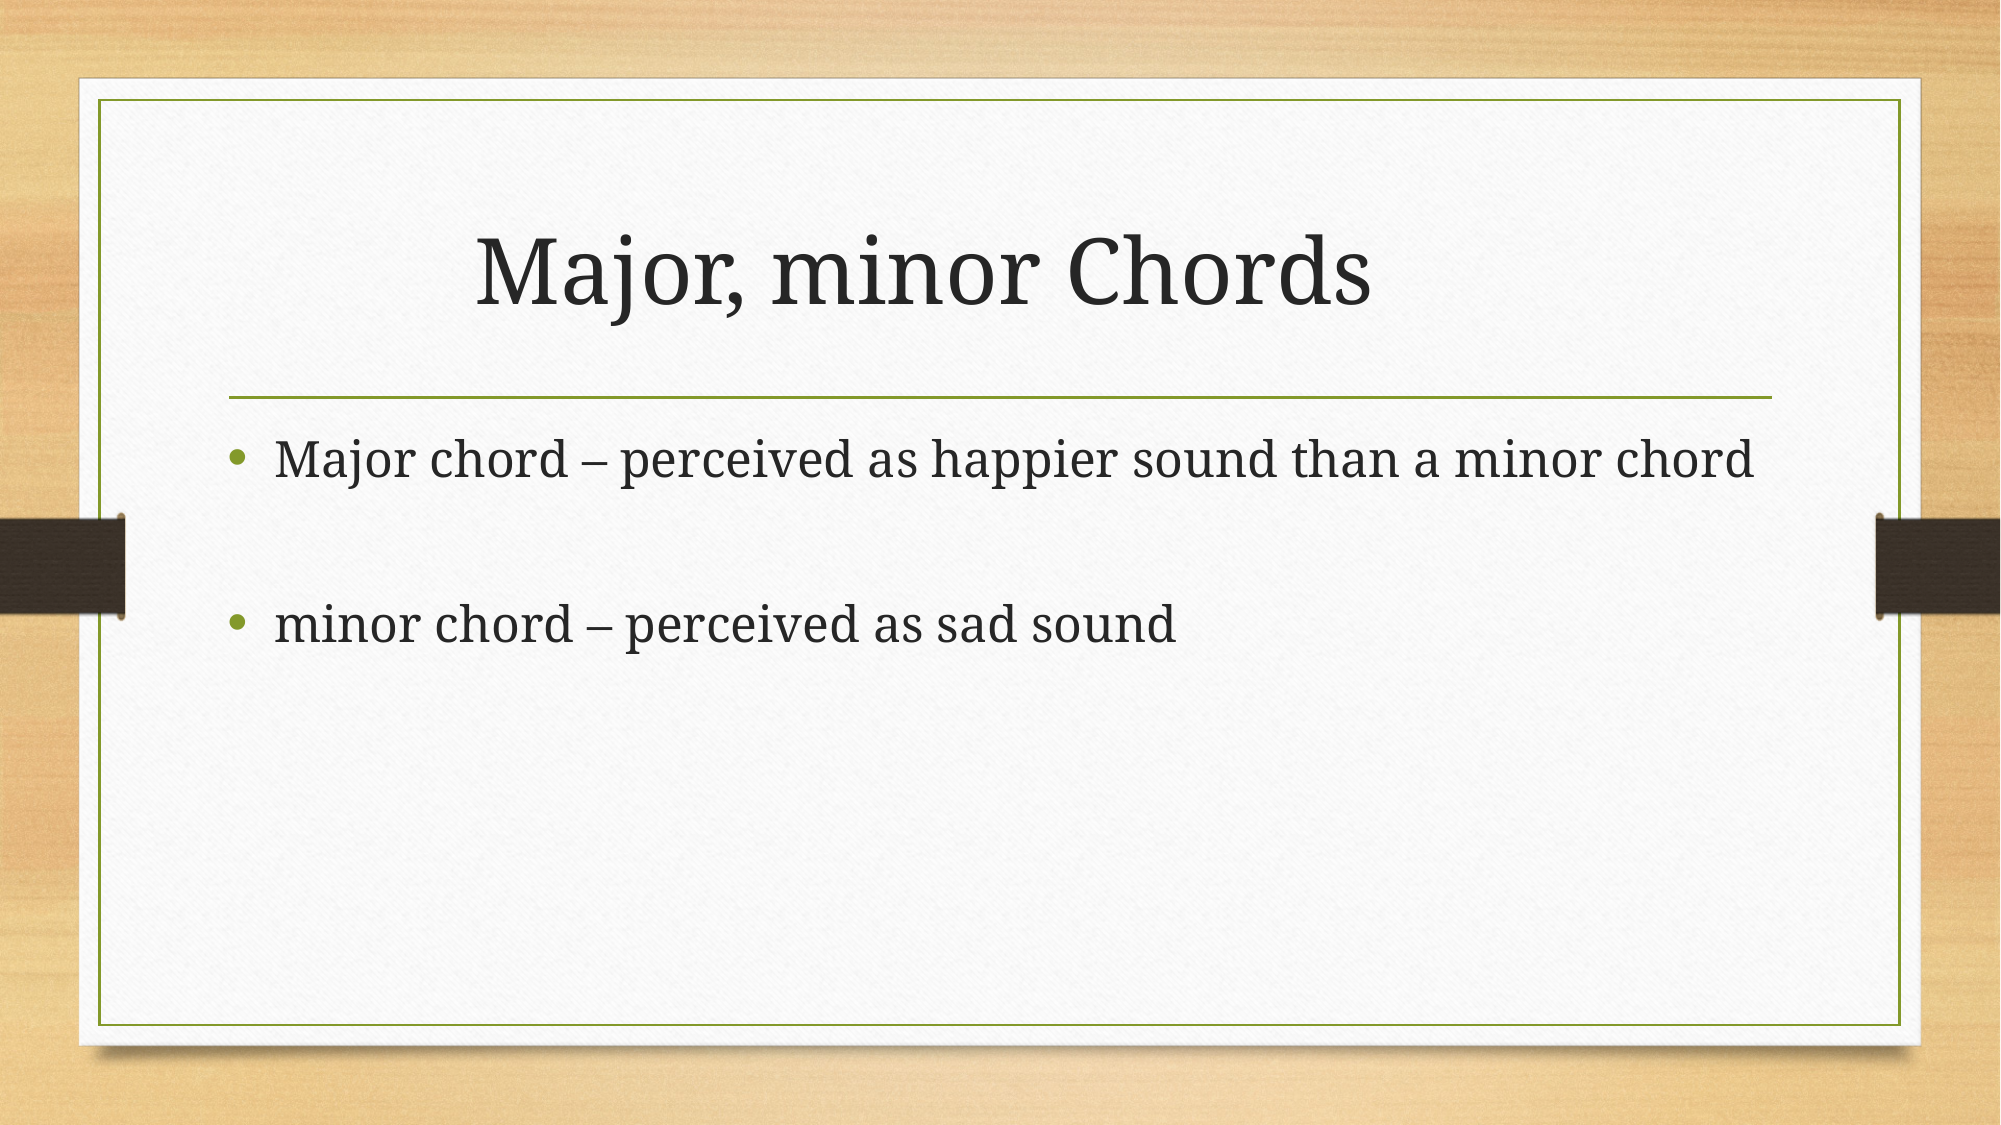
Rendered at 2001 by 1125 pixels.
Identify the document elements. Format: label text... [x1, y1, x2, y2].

title Major, minor Chords [212, 161, 1788, 375]
list Major chord – perceived as happier sound than a minor chord minor chord – perceived as sad sound [212, 419, 1788, 964]
picture [0, 0, 2001, 1125]
